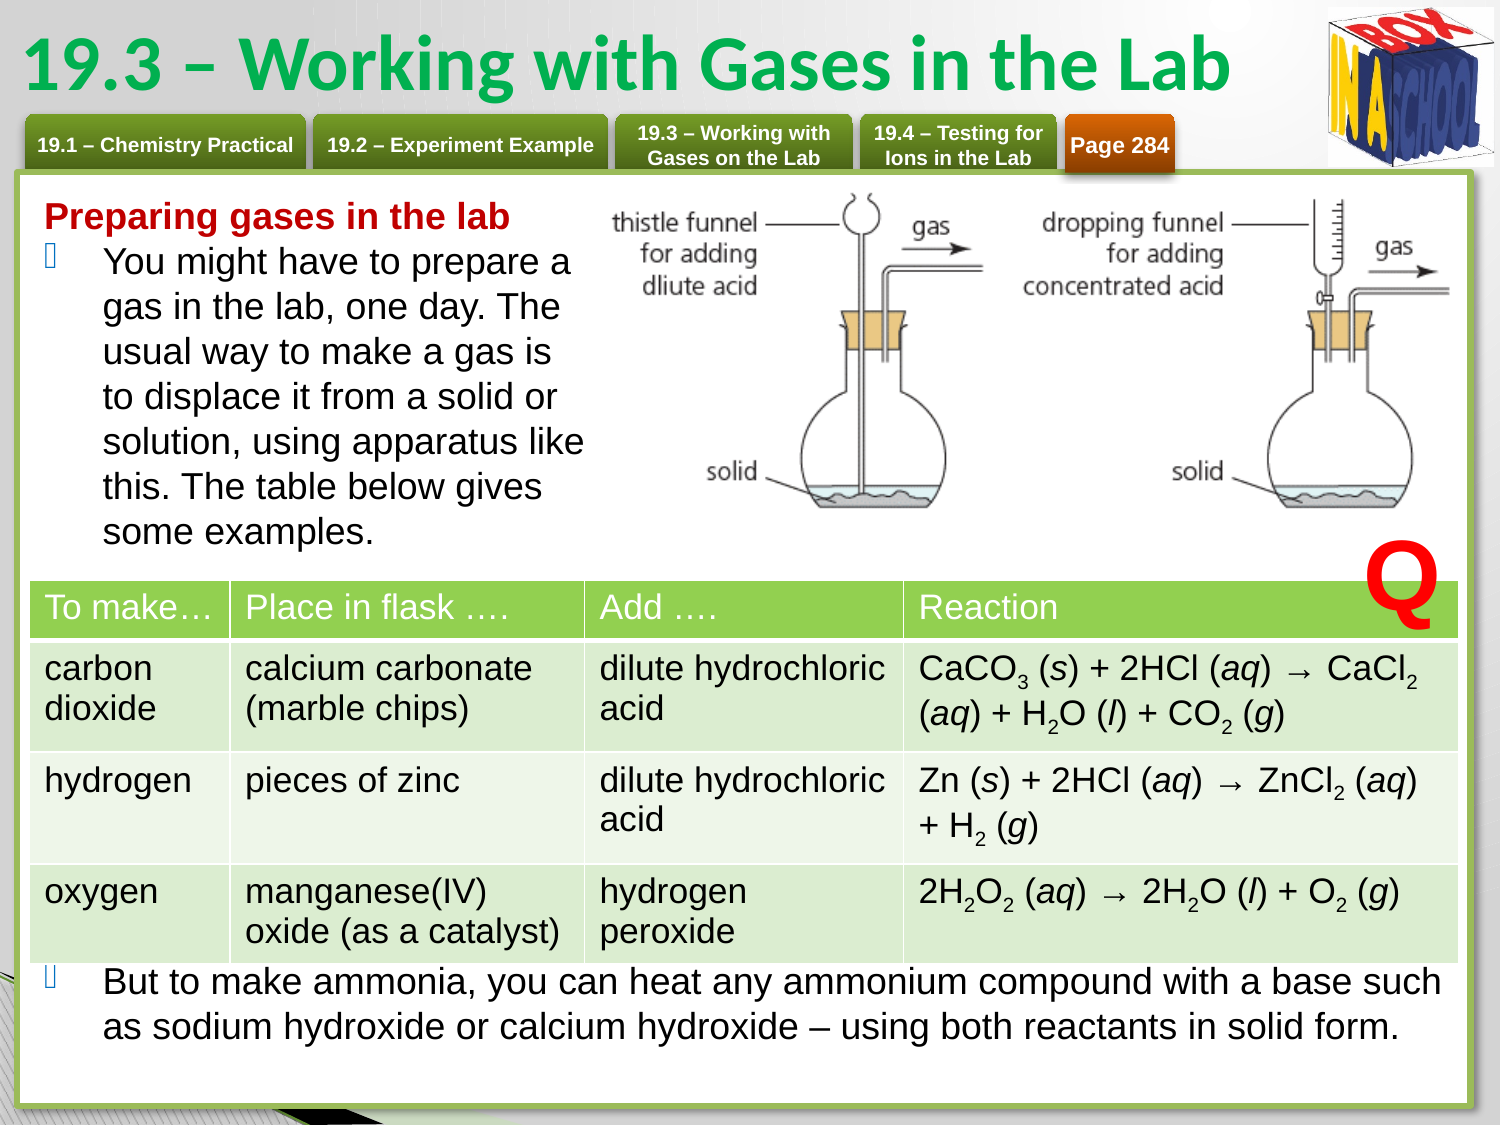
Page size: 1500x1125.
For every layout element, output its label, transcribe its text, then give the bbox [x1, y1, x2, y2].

table_header Add …. [585, 581, 903, 638]
table_cell pieces of zinc [231, 753, 584, 863]
table_cell hydrogen peroxide [585, 865, 903, 963]
text_box Preparing gases in the lab You might have to prepare a gas in the lab, one day. The usual way to make a gas is to displace it from a solid or solution, using apparatus like this. The table below gives some examples. But to make ammonia, you can heat any ammonium compound with a base such as sodium hydroxide or calcium hydroxide – using both reactants in solid form. [29, 965, 1459, 1055]
table_cell CaCO3 (s) + 2HCl (aq) → CaCl2 (aq) + H2O (l) + CO2 (g) [904, 643, 1458, 751]
text_box Preparing gases in the lab You might have to prepare a gas in the lab, one day. The usual way to make a gas is to displace it from a solid or solution, using apparatus like this. The table below gives some examples. But to make ammonia, you can heat any ammonium compound with a base such as sodium hydroxide or calcium hydroxide – using both reactants in solid form. [29, 184, 1349, 579]
table_cell hydrogen [30, 753, 229, 863]
picture [1010, 183, 1459, 516]
picture [281, 1114, 303, 1125]
table_cell calcium carbonate (marble chips) [231, 643, 584, 751]
table_header Reaction [904, 581, 1349, 638]
picture [607, 184, 999, 517]
text_box Page 284 [1064, 113, 1176, 173]
table_cell 2H2O2 (aq) → 2H2O (l) + O2 (g) [904, 865, 1458, 963]
table_cell Zn (s) + 2HCl (aq) → ZnCl2 (aq) + H2 (g) [904, 753, 1458, 863]
table_cell manganese(IV) oxide (as a catalyst) [231, 865, 584, 963]
table_cell dilute hydrochloric acid [585, 753, 903, 863]
title 19.3 – Working with Gases in the Lab [5, 7, 1270, 110]
table_header To make… [30, 581, 229, 638]
picture [1328, 7, 1495, 167]
text_box Q [1349, 526, 1457, 639]
table_cell oxygen [30, 865, 229, 963]
table_cell dilute hydrochloric acid [585, 643, 903, 751]
table_cell carbon dioxide [30, 643, 229, 751]
table_header Place in flask …. [231, 581, 584, 638]
